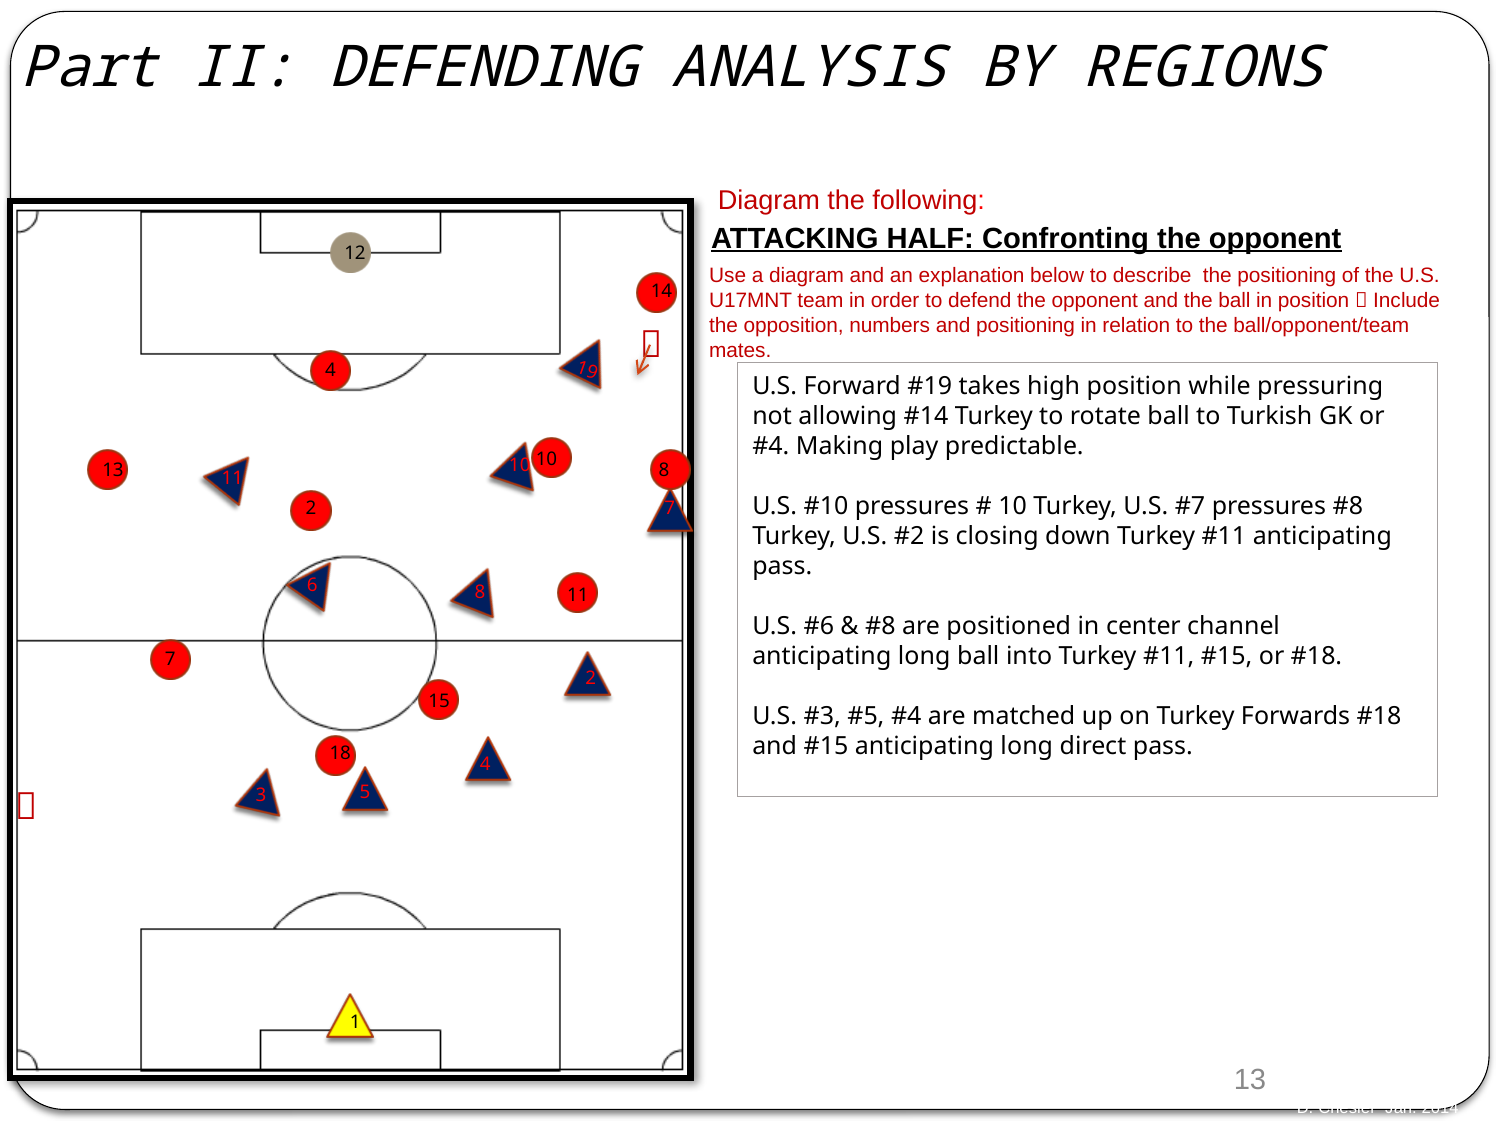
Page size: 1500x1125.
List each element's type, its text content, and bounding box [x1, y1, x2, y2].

title Part II: DEFENDING ANALYSIS BY REGIONS [6, 0, 1357, 113]
slide_number 13 [1074, 1048, 1426, 1108]
text_box ATTACKING HALF: Confronting the opponent [696, 212, 1488, 262]
text_box U.S. Forward #19 takes high position while pressuring not allowing #14 Turkey to rotate ball to Turkish GK or #4. Making play predictable. U.S. #10 pressures # 10 Turkey, U.S. #7 pressures #8 Turkey, U.S. #2 is closing down Turkey #11 anticipating pass. U.S. #6 & #8 are positioned in center channel anticipating long ball into Turkey #11, #15, or #18. U.S. #3, #5, #4 are matched up on Turkey Forwards #18 and #15 anticipating long direct pass. [737, 362, 1438, 797]
text_box Diagram the following: [703, 174, 1497, 223]
text_box Use a diagram and an explanation below to describe the positioning of the U.S. U17MNT team in order to defend the opponent and the ball in position  Include the opposition, numbers and positioning in relation to the ball/opponent/team mates. [694, 254, 1488, 369]
text_box 8 [695, 450, 704, 486]
picture [12, 204, 701, 1076]
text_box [637, 344, 651, 376]
text_box D. Chesler Jan. 2014 [1282, 1089, 1500, 1124]
text_box  [0, 774, 6, 835]
